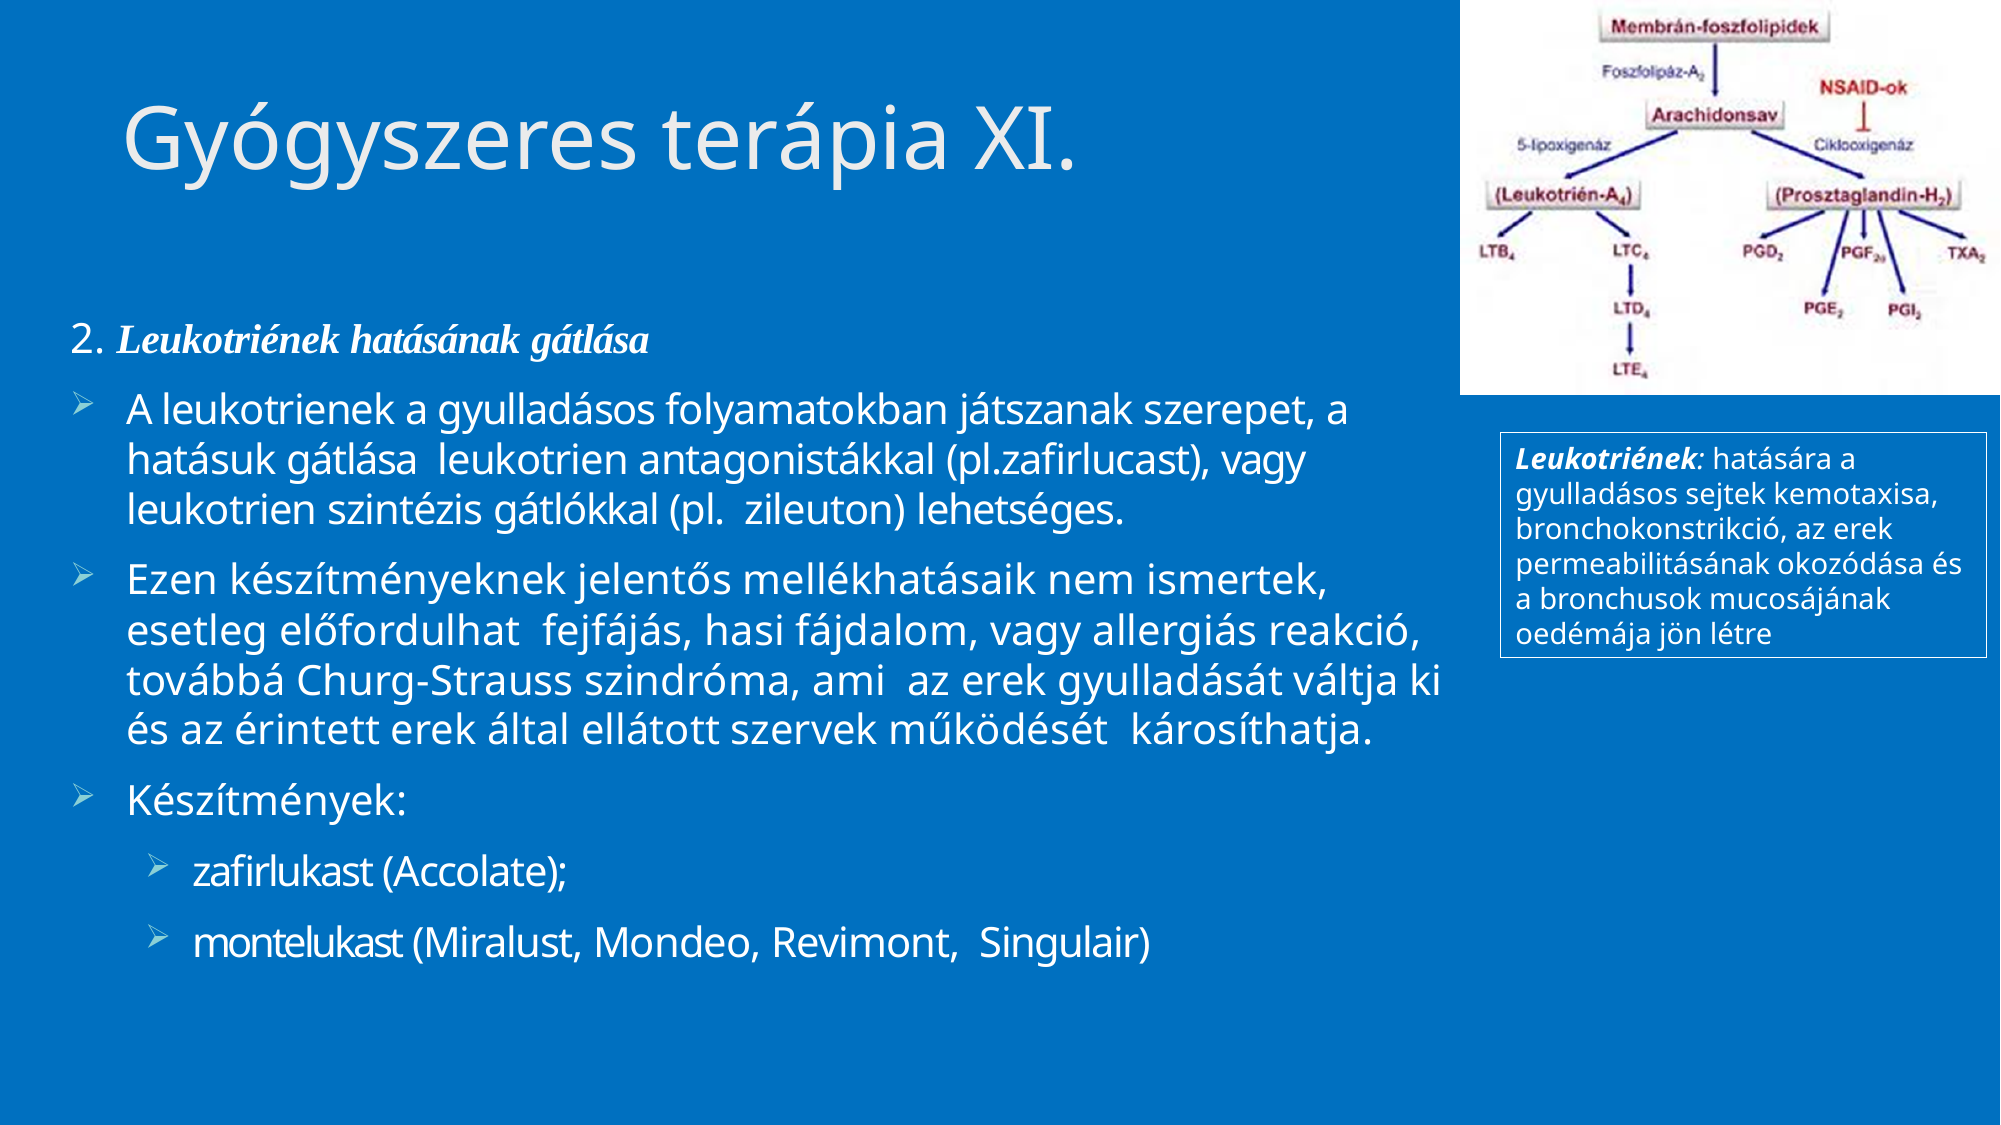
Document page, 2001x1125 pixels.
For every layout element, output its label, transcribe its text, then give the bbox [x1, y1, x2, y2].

text_box Leukotriének: hatására a gyulladásos sejtek kemotaxisa, bronchokonstrikció, az erek permeabilitásának okozódása és a bronchusok mucosájának oedémája jön létre [1500, 432, 1987, 658]
list 2. Leukotriének hatásának gátlása A leukotrienek a gyulladásos folyamatokban játszanak szerepet, a hatásuk gátlása leukotrien antagonistákkal (pl.zafirlucast), vagy leukotrien szintézis gátlókkal (pl. zileuton) lehetséges. Ezen készítményeknek jelentős mellékhatásaik nem ismertek, esetleg előfordulhat fejfájás, hasi fájdalom, vagy allergiás reakció, továbbá Churg-Strauss szindróma, ami az erek gyulladását váltja ki és az érintett erek által ellátott szervek működését károsíthatja. Készítmények: zafirlukast (Accolate); montelukast (Miralust, Mondeo, Revimont, Singulair) [55, 304, 1488, 1102]
title Gyógyszeres terápia XI. [106, 74, 1454, 304]
picture [1459, 0, 2000, 395]
